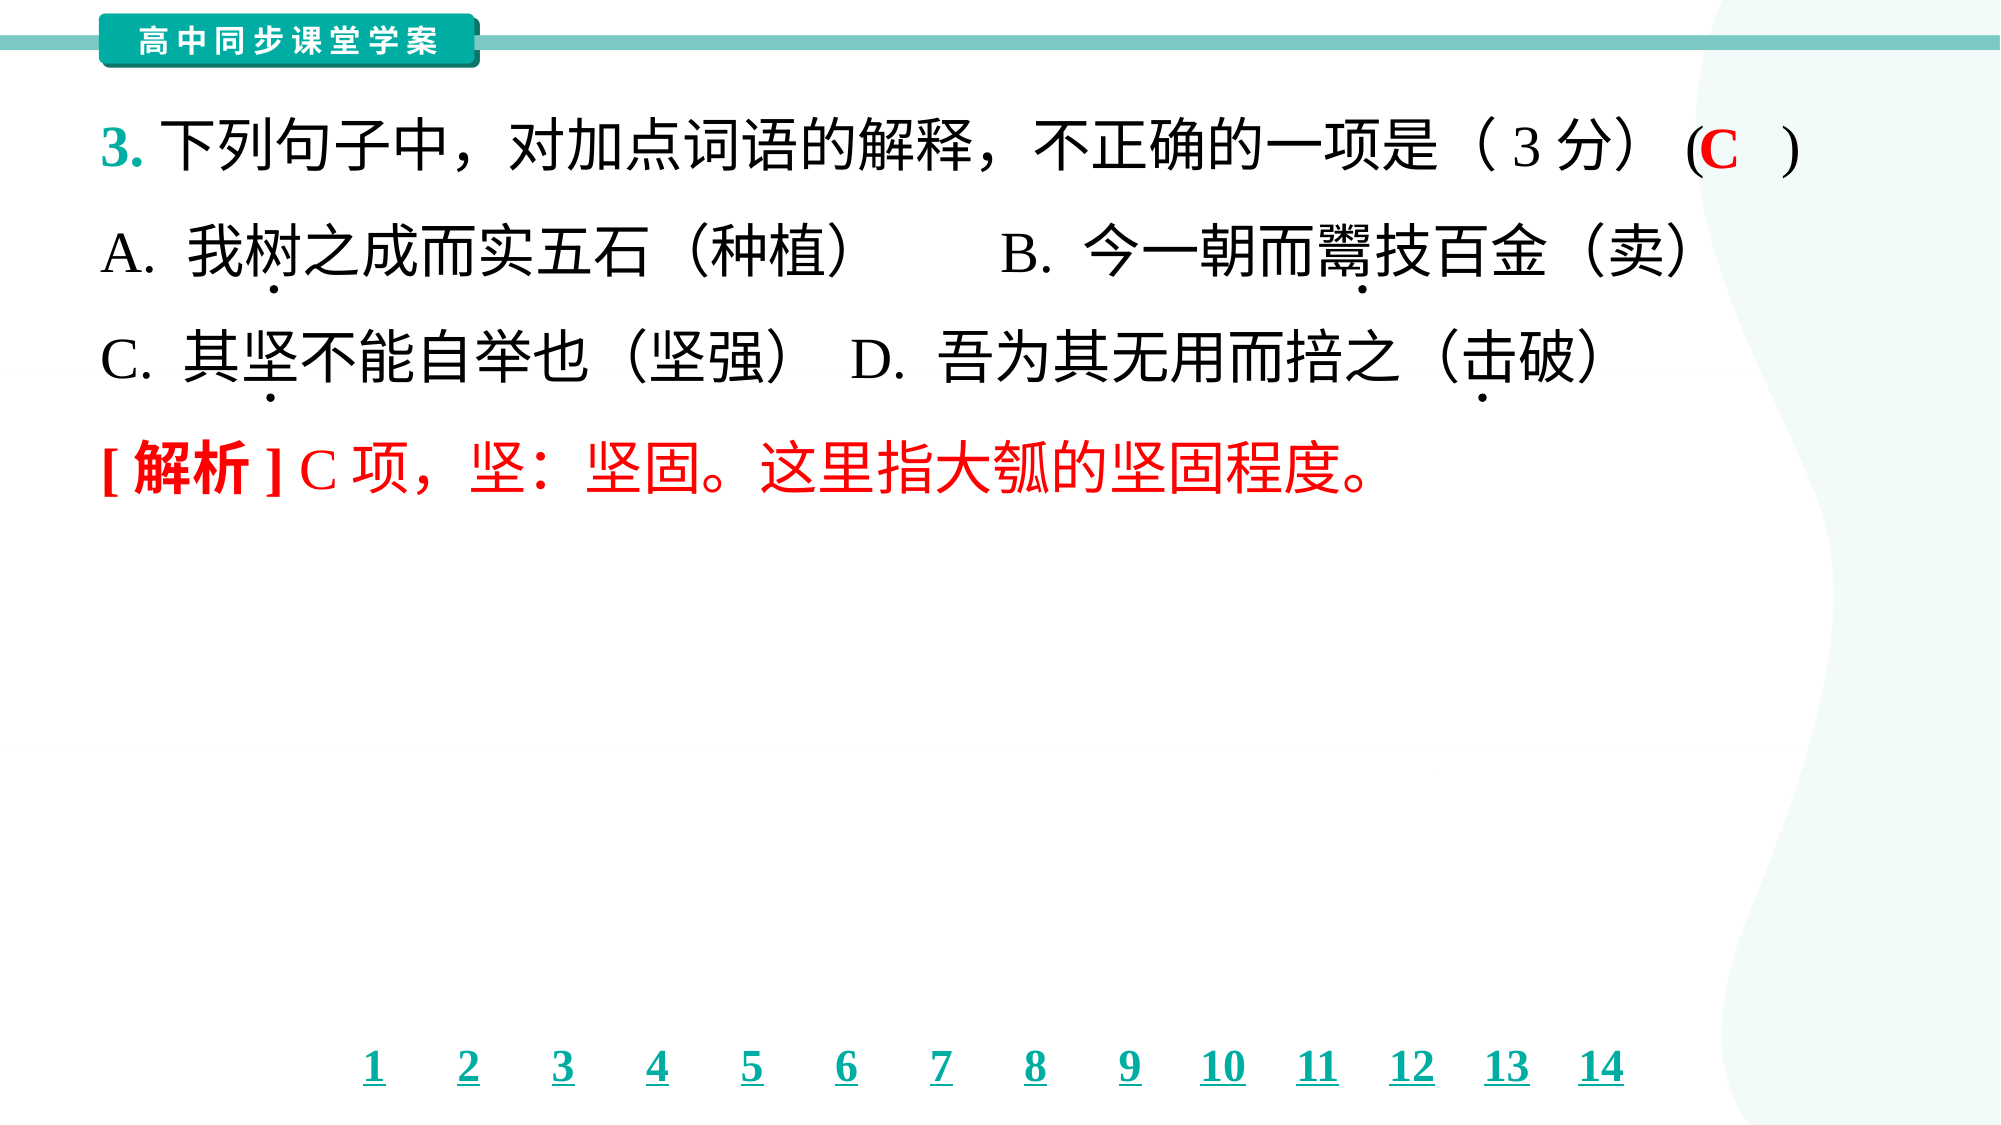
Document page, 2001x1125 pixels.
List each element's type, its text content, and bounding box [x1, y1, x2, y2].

text_box [1478, 393, 1487, 402]
text_box A. 我树之成而实五石（种植） B. 今一朝而鬻技百金（卖） C. 其坚不能自举也（坚强） D. 吾为其无用而掊之（击破） [100, 177, 1899, 391]
text_box 3.下列句子中，对加点词语的解释，不正确的一项是（3分）( ) [1762, 76, 1899, 177]
picture [0, 0, 2000, 1125]
text_box 3.下列句子中，对加点词语的解释，不正确的一项是（3分）( ) [100, 76, 1677, 177]
text_box [269, 285, 279, 294]
text_box [解析] C项，坚：坚固。这里指大瓠的坚固程度。 [100, 398, 1899, 501]
text_box [266, 393, 275, 402]
text_box [1358, 285, 1367, 294]
text_box C [1677, 76, 1762, 177]
